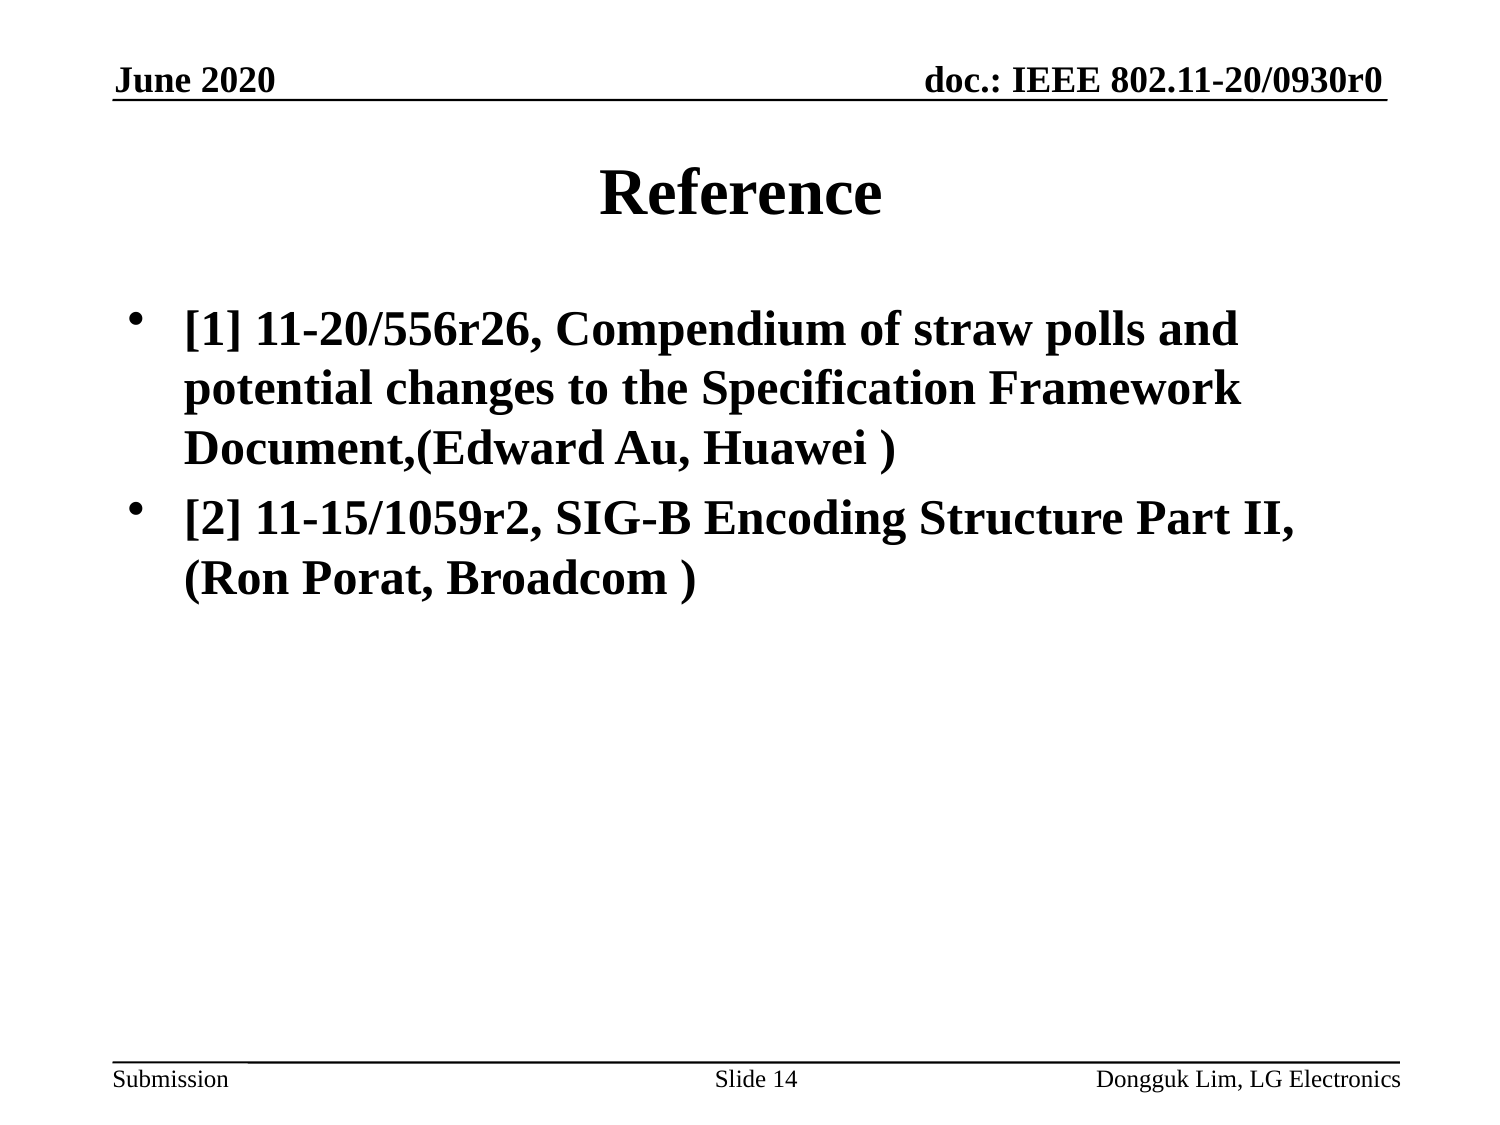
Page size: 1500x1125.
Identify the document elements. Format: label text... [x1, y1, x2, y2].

footer Dongguk Lim, LG Electronics [1092, 1061, 1402, 1093]
list [1] 11-20/556r26, Compendium of straw polls and potential changes to the Specification Framework Document,(Edward Au, Huawei ) [2] 11-15/1059r2, SIG-B Encoding Structure Part II, (Ron Porat, Broadcom ) [112, 287, 1388, 1000]
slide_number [114, 54, 278, 101]
slide_number Slide 14 [712, 1061, 800, 1093]
title Reference [112, 112, 1388, 263]
